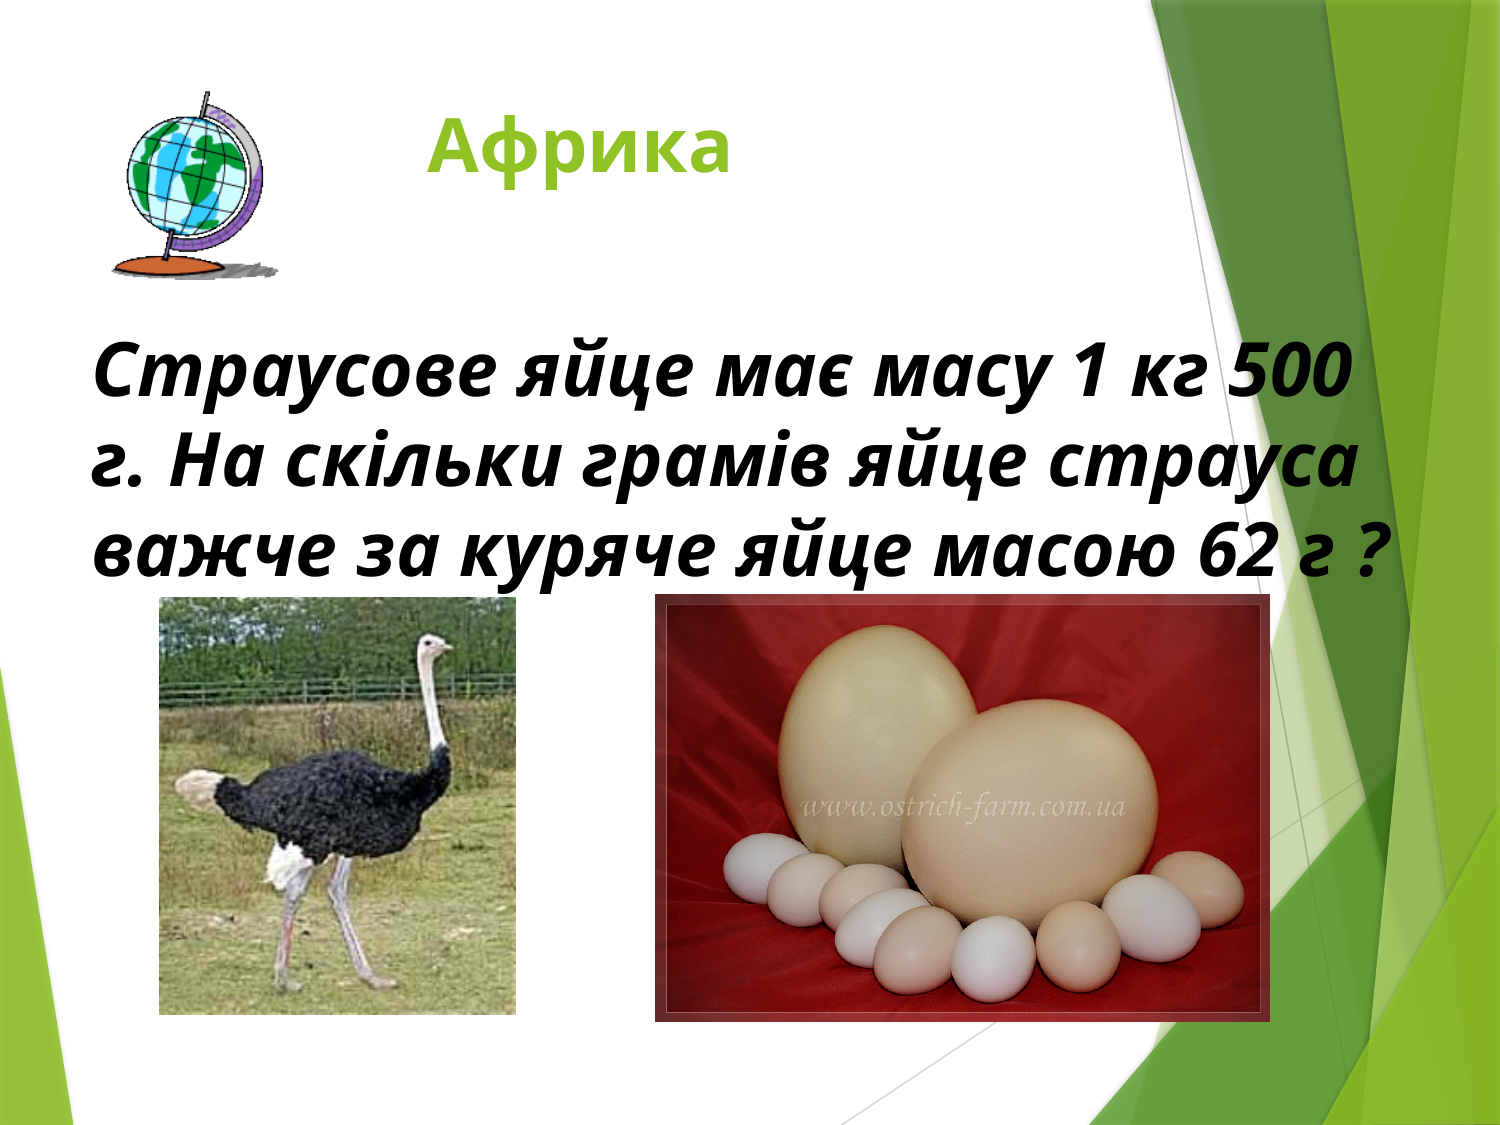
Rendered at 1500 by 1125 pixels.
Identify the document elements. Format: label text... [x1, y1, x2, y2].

title Африка [412, 90, 1427, 278]
picture [654, 593, 1271, 1022]
picture [158, 597, 516, 1016]
picture [99, 89, 290, 280]
text_box Страусове яйце має масу 1 кг 500 г. На скільки грамів яйце страуса важче за куряче яйце масою 62 г ? [76, 314, 1436, 1009]
